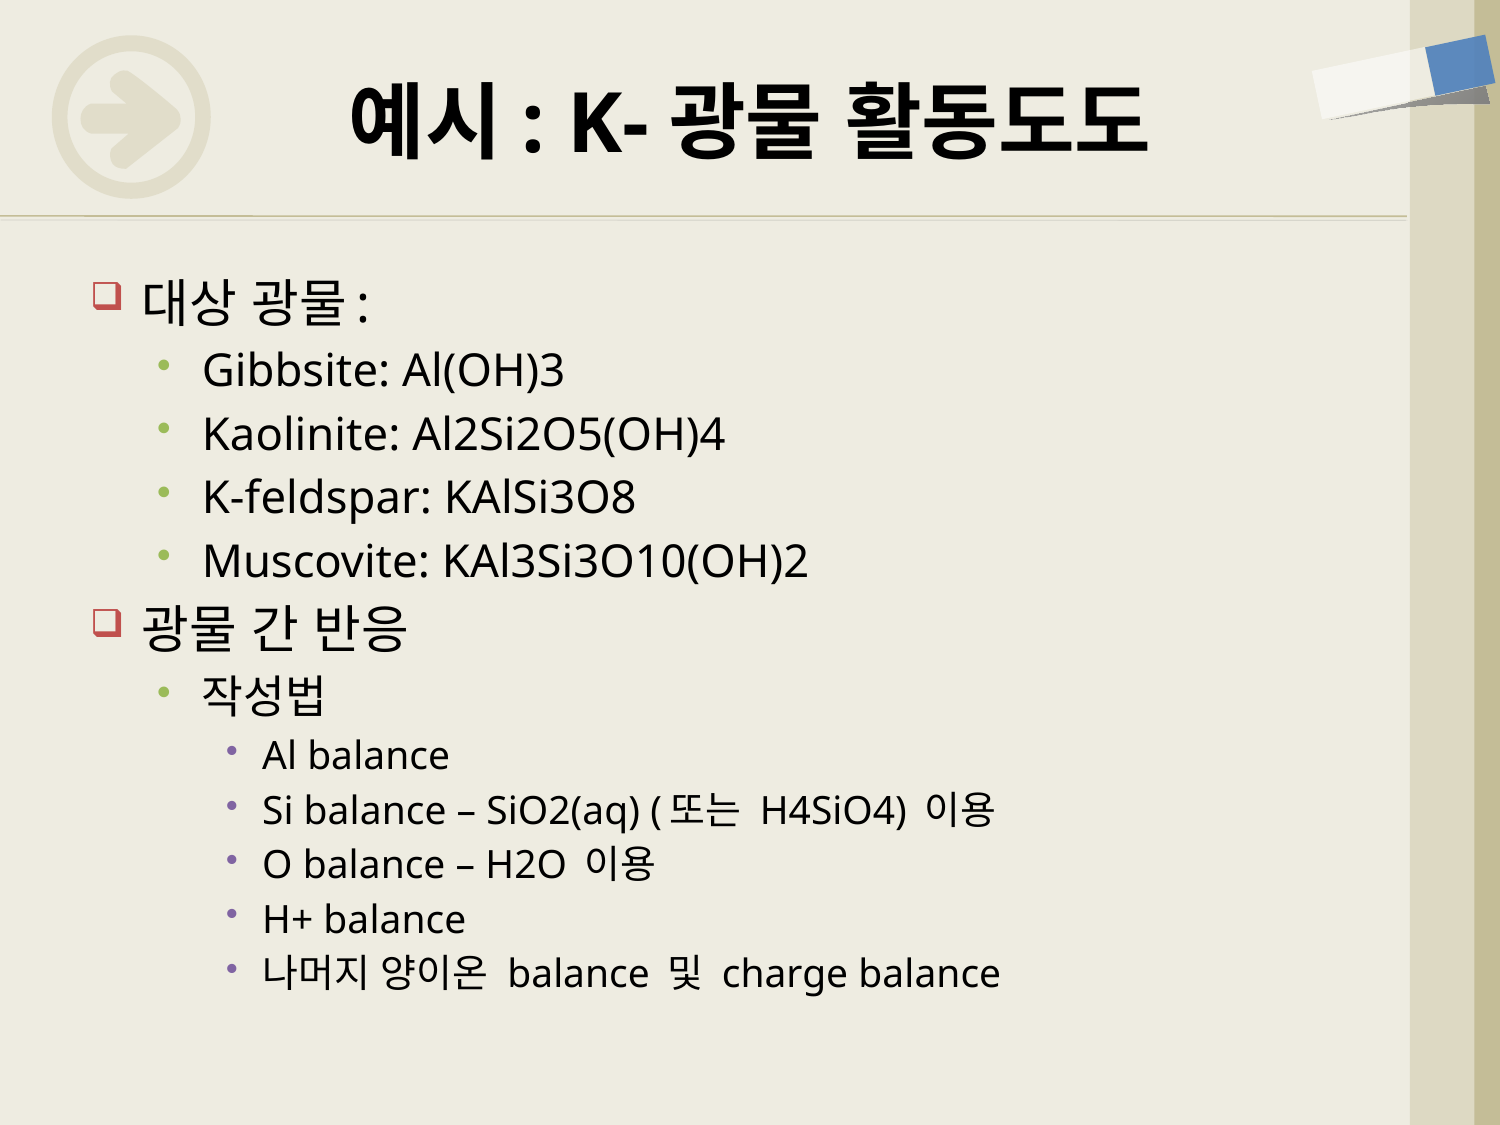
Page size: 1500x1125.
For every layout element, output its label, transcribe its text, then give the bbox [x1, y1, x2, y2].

list 대상 광물: Gibbsite: Al(OH)3 Kaolinite: Al2Si2O5(OH)4 K-feldspar: KAlSi3O8 Muscovite: KAl3Si3O10(OH)2 광물 간 반응 작성법 Al balance Si balance – SiO2(aq) (또는 H4SiO4) 이용 O balance – H2O 이용 H+ balance 나머지 양이온 balance 및 charge balance [75, 262, 1406, 1005]
title 예시: K-광물 활동도도 [75, 24, 1425, 213]
